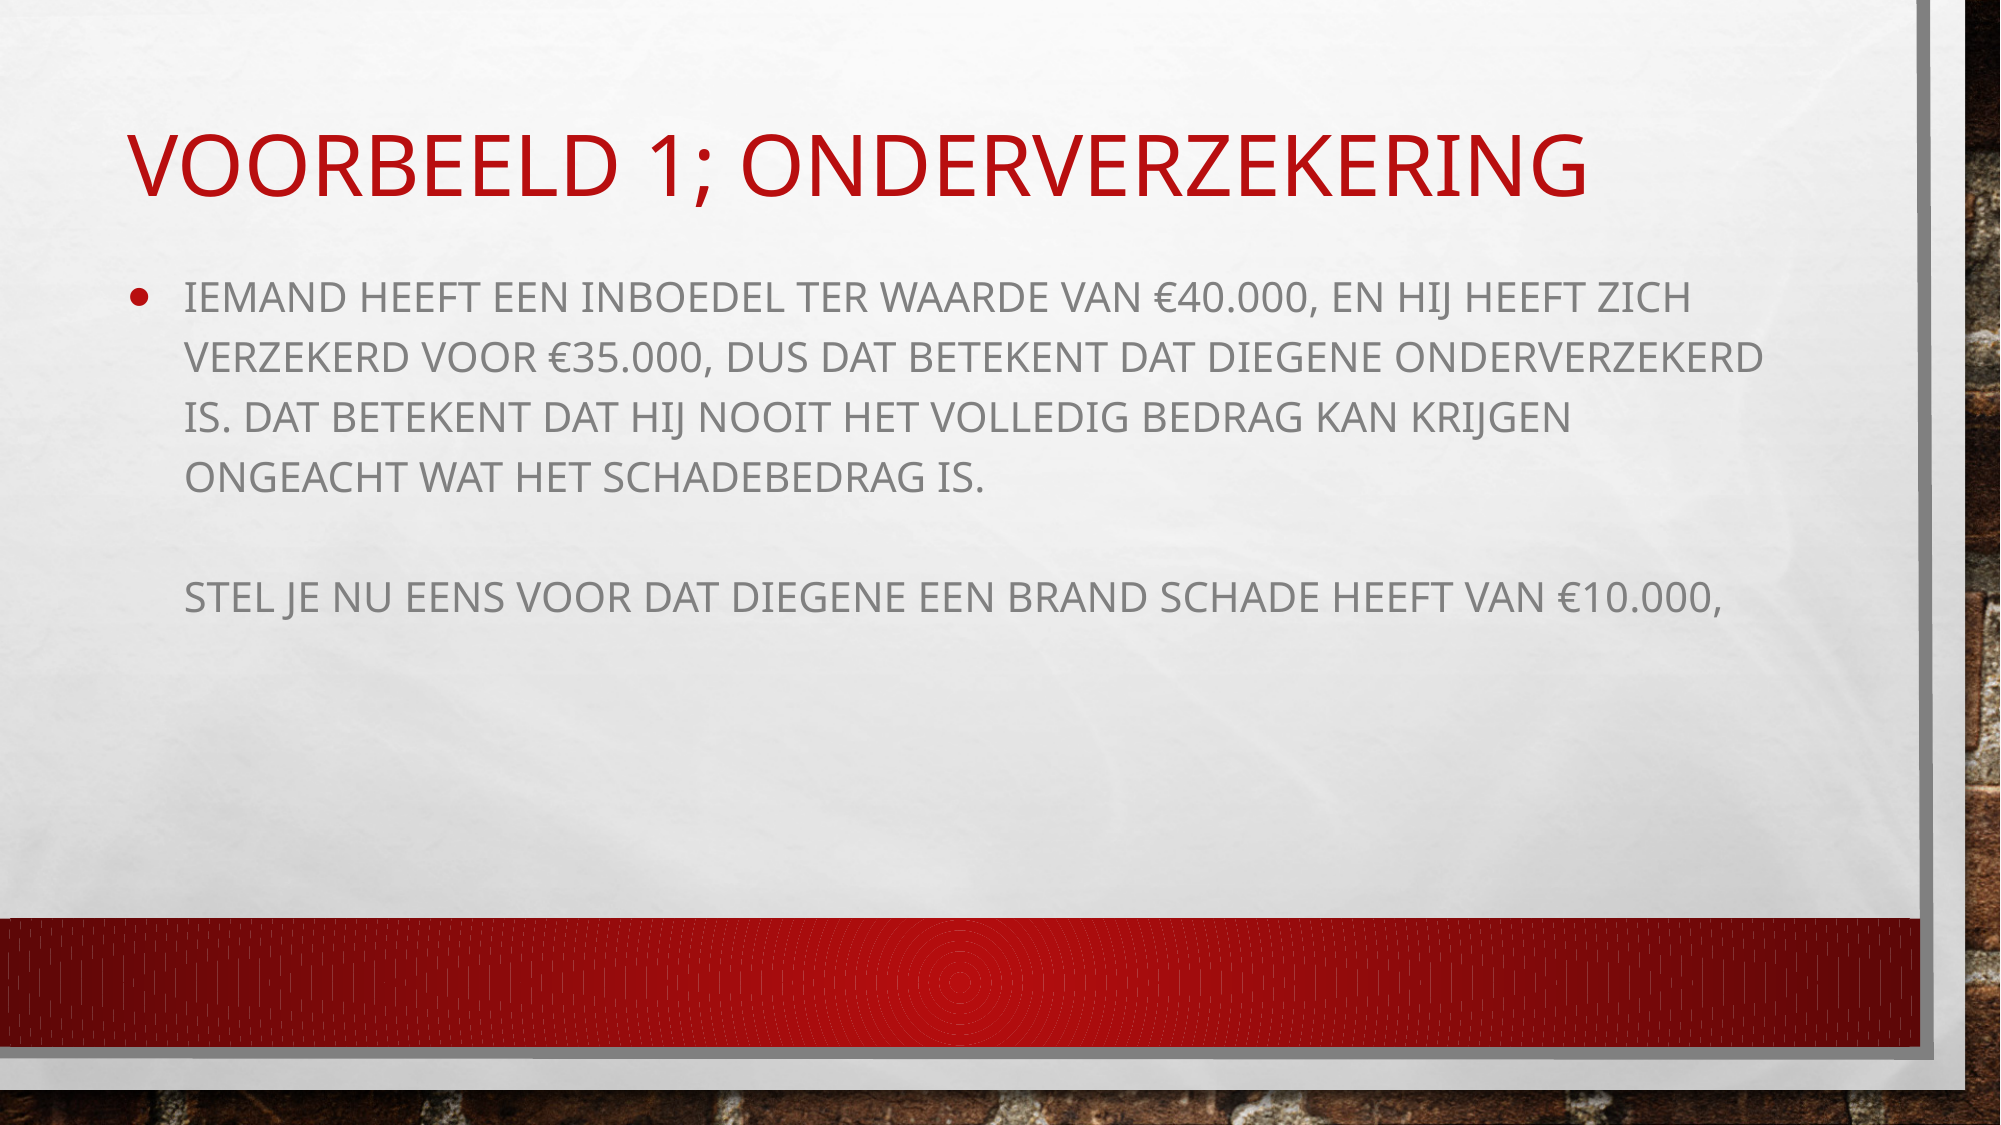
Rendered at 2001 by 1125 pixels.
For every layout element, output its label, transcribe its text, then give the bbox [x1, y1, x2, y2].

picture [0, 0, 2000, 1125]
title Voorbeeld 1; onderverzekering [112, 112, 1818, 222]
list Iemand heeft een inboedel ter waarde van €40.000, en hij heeft zich verzekerd voor €35.000, dus dat betekent dat diegene onderverzekerd is. Dat betekent dat hij nooit het volledig bedrag kan krijgen ongeacht wat het schadebedrag is. Stel je nu eens voor dat diegene een brand schade heeft van €10.000, [112, 253, 1818, 883]
